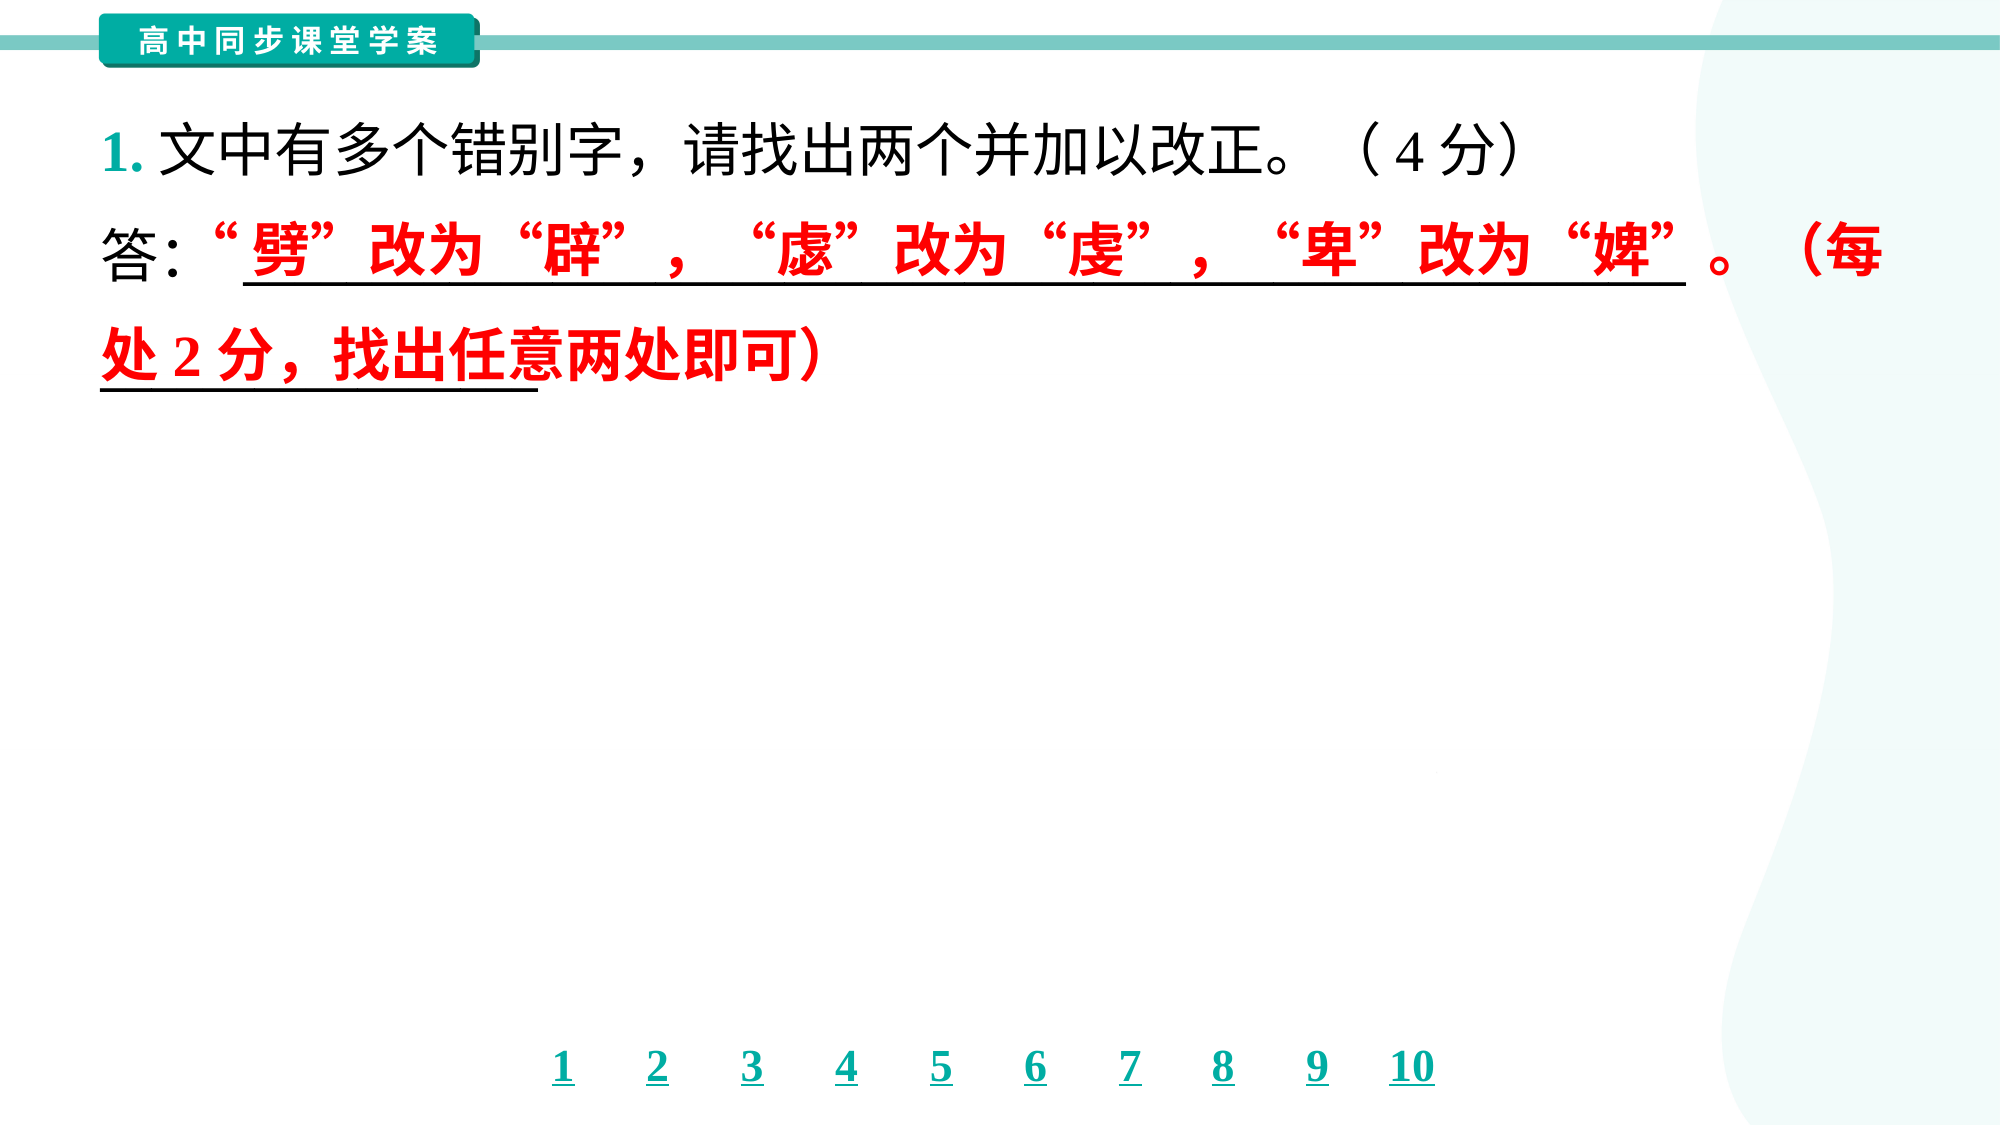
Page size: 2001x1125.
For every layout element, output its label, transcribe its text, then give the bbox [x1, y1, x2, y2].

text_box “劈”改为“辟”，“虙”改为“虔”，“卑”改为“婢”。（每处2分，找出任意两处即可） [100, 177, 1899, 388]
picture [0, 0, 2000, 1125]
text_box 1.文中有多个错别字，请找出两个并加以改正。（4分） 答： ________________________________________________________ _________________ [100, 76, 1899, 177]
text_box 1.文中有多个错别字，请找出两个并加以改正。（4分） 答： ________________________________________________________ _________________ [100, 388, 1899, 396]
